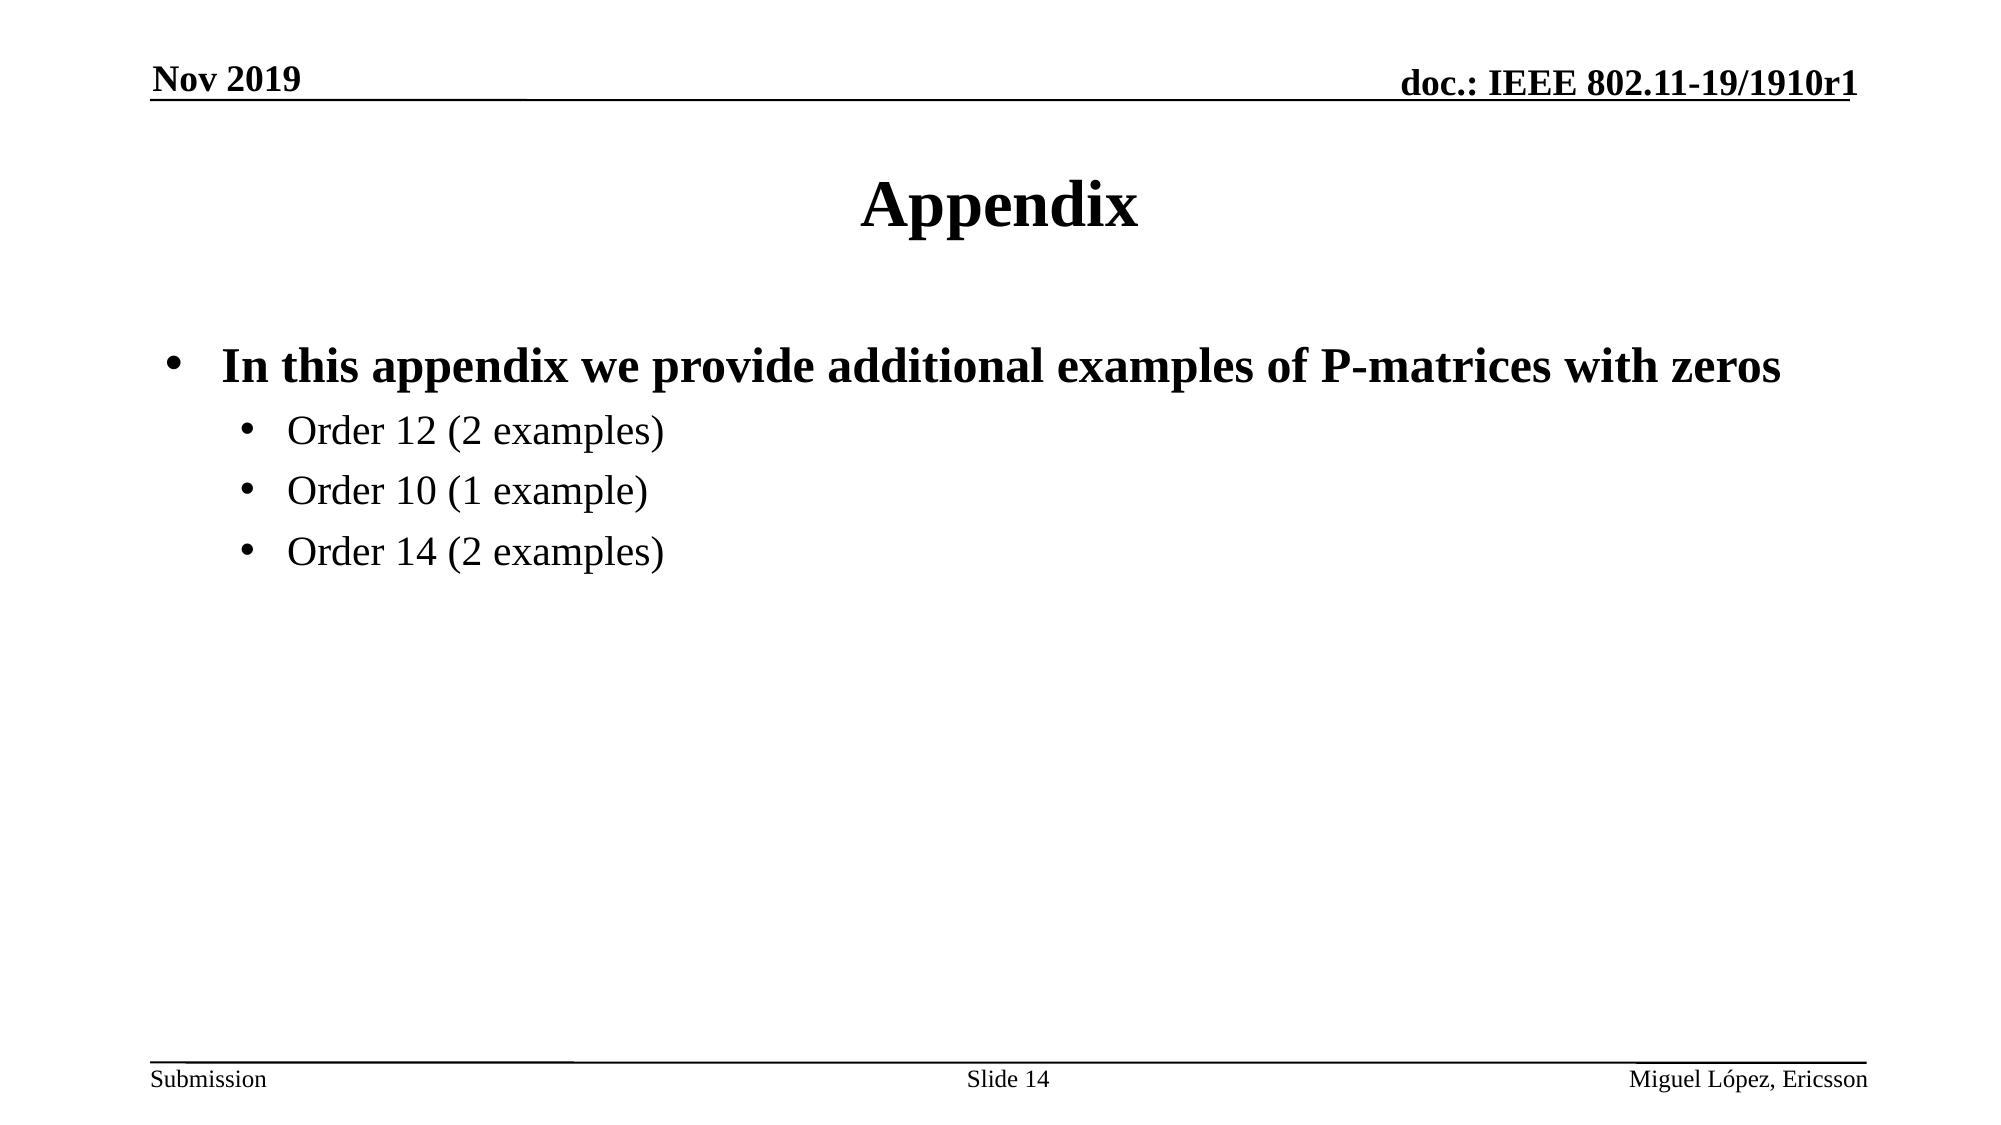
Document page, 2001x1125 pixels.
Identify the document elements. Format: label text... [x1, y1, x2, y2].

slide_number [152, 54, 563, 100]
footer Miguel López, Ericsson [1171, 1061, 1869, 1093]
list In this appendix we provide additional examples of P-matrices with zeros Order 12 (2 examples) Order 10 (1 example) Order 14 (2 examples) [149, 324, 1850, 1000]
slide_number Slide 14 [950, 1061, 1067, 1123]
title Appendix [149, 112, 1850, 288]
